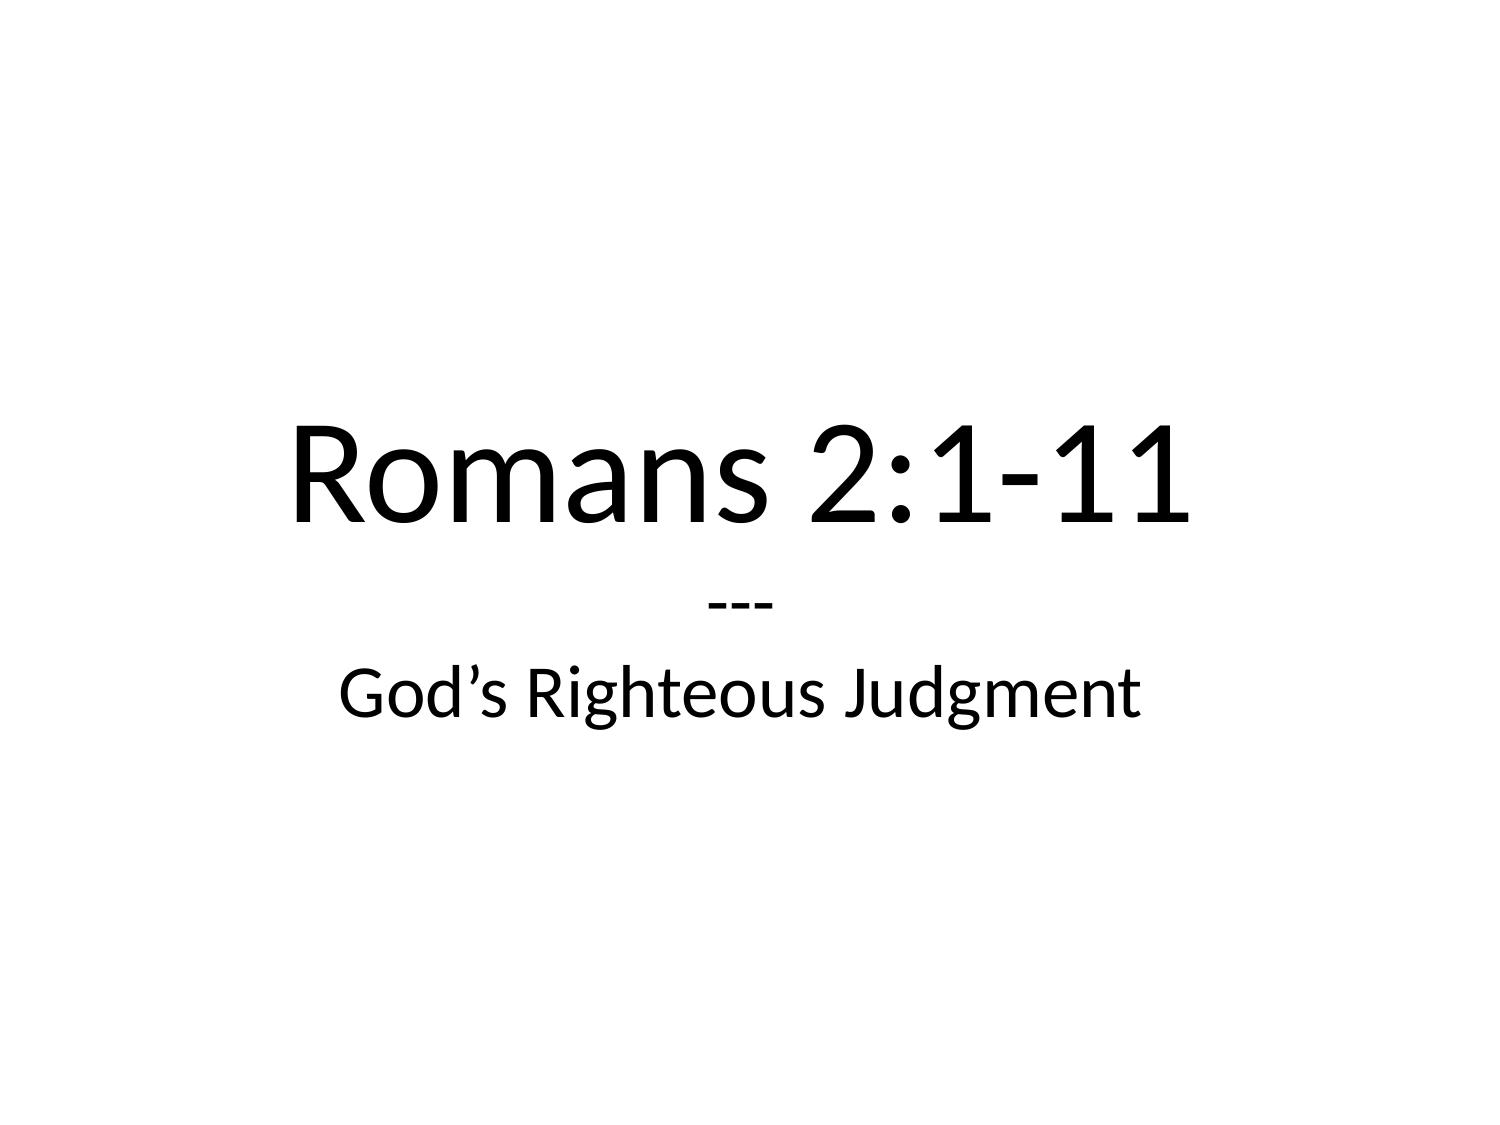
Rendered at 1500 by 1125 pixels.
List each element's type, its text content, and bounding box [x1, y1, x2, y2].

title Romans 2:1-11 --- God’s Righteous Judgment [103, 295, 1379, 811]
